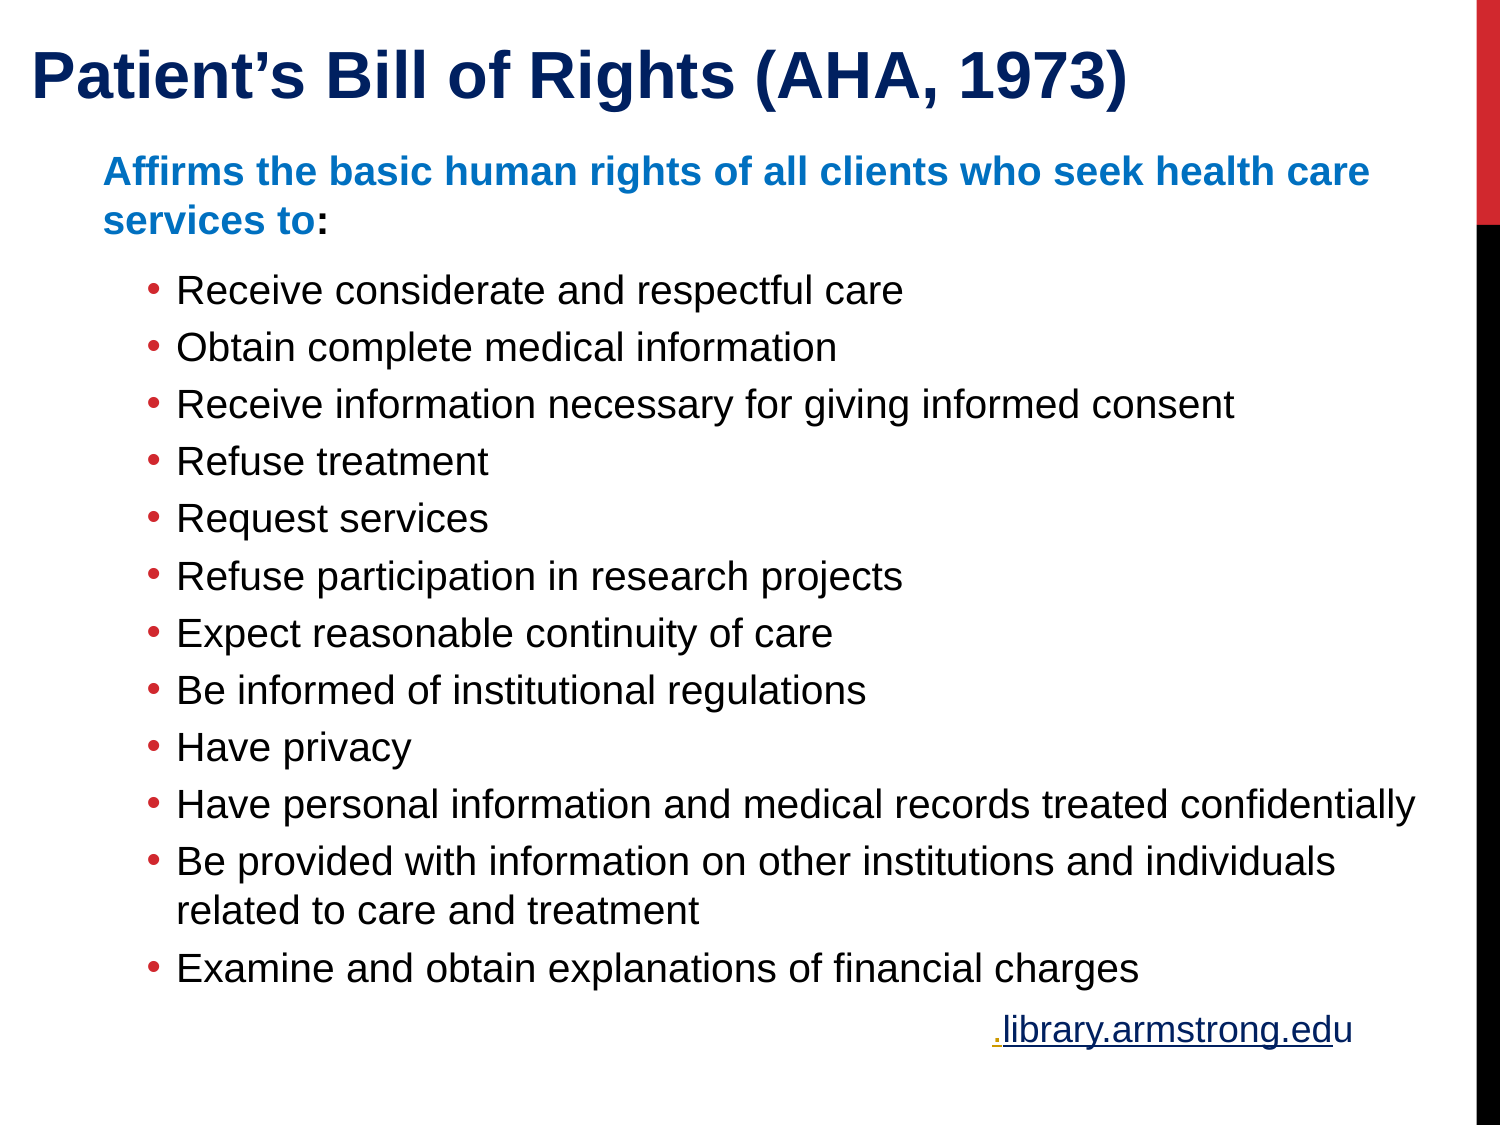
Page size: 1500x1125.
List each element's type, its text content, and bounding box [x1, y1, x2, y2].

text_box Patient’s Bill of Rights (AHA, 1973) [17, 24, 1145, 120]
list Affirms the basic human rights of all clients who seek health care services to: Receive considerate and respectful care Obtain complete medical information Receive information necessary for giving informed consent Refuse treatment Request services Refuse participation in research projects Expect reasonable continuity of care Be informed of institutional regulations Have privacy Have personal information and medical records treated confidentially Be provided with information on other institutions and individuals related to care and treatment Examine and obtain explanations of financial charges [87, 137, 1438, 1043]
text_box .library.armstrong.edu [977, 998, 1369, 1058]
